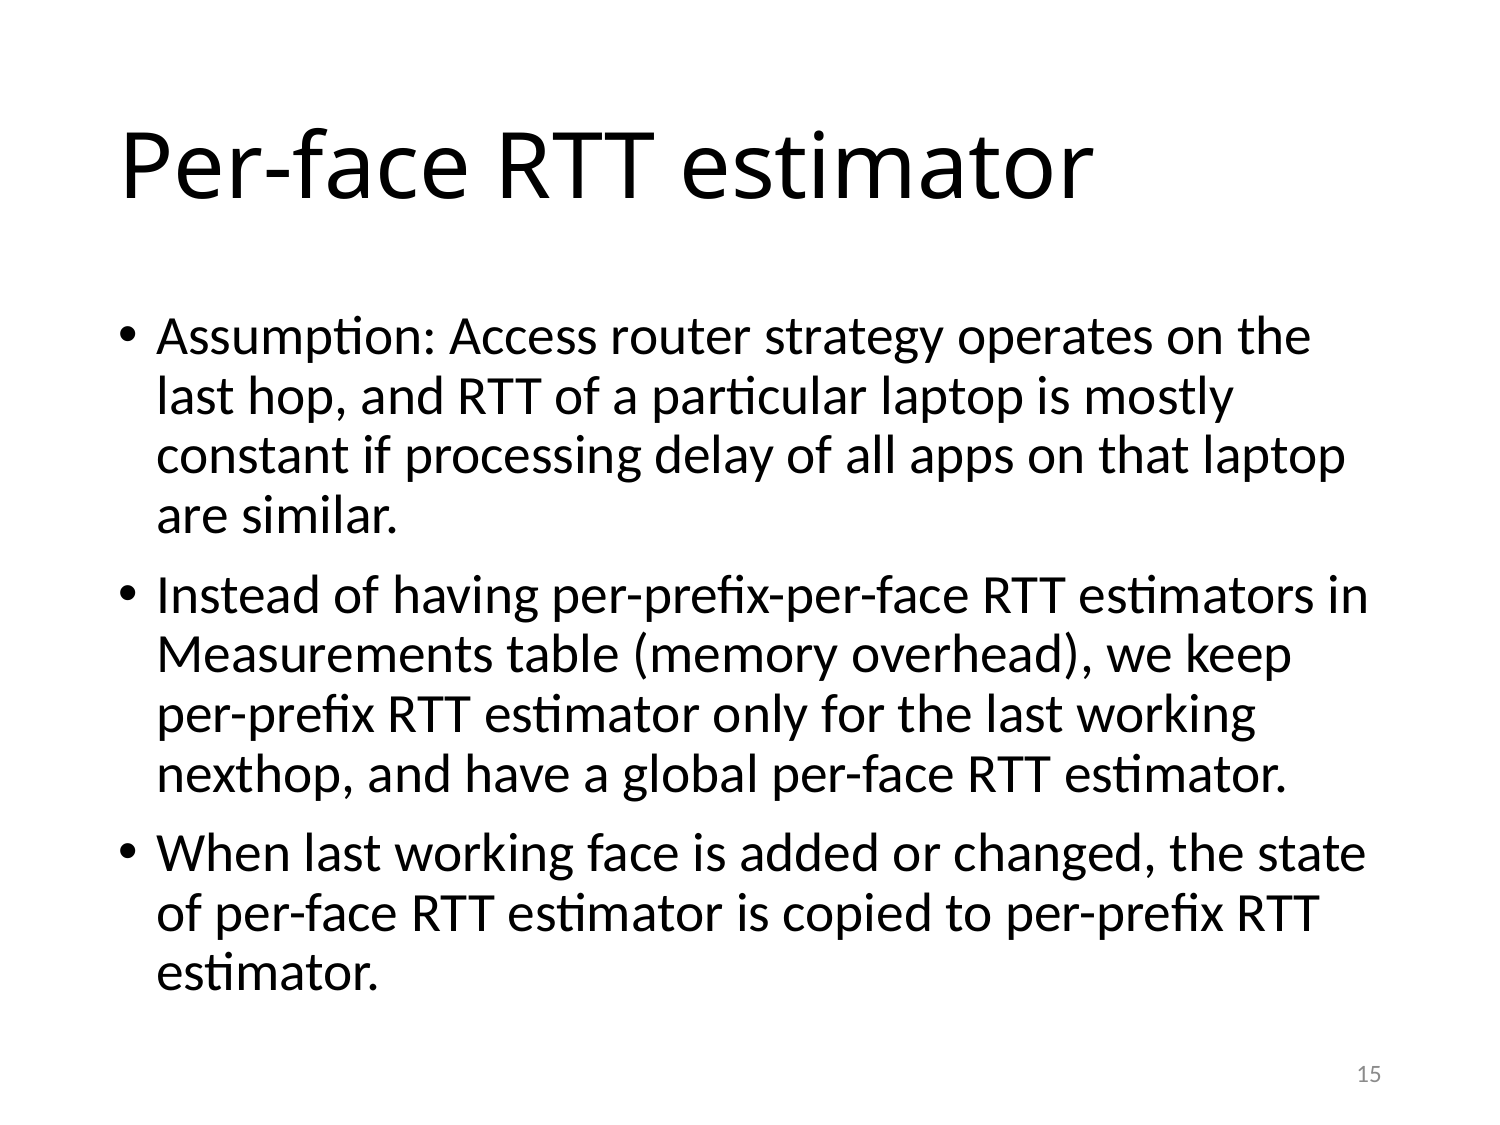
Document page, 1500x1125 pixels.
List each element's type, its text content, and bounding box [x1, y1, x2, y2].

list Assumption: Access router strategy operates on the last hop, and RTT of a particular laptop is mostly constant if processing delay of all apps on that laptop are similar. Instead of having per-prefix-per-face RTT estimators in Measurements table (memory overhead), we keep per-prefix RTT estimator only for the last working nexthop, and have a global per-face RTT estimator. When last working face is added or changed, the state of per-face RTT estimator is copied to per-prefix RTT estimator. [103, 299, 1397, 1014]
slide_number 15 [1059, 1042, 1397, 1103]
title Per-face RTT estimator [103, 59, 1397, 278]
